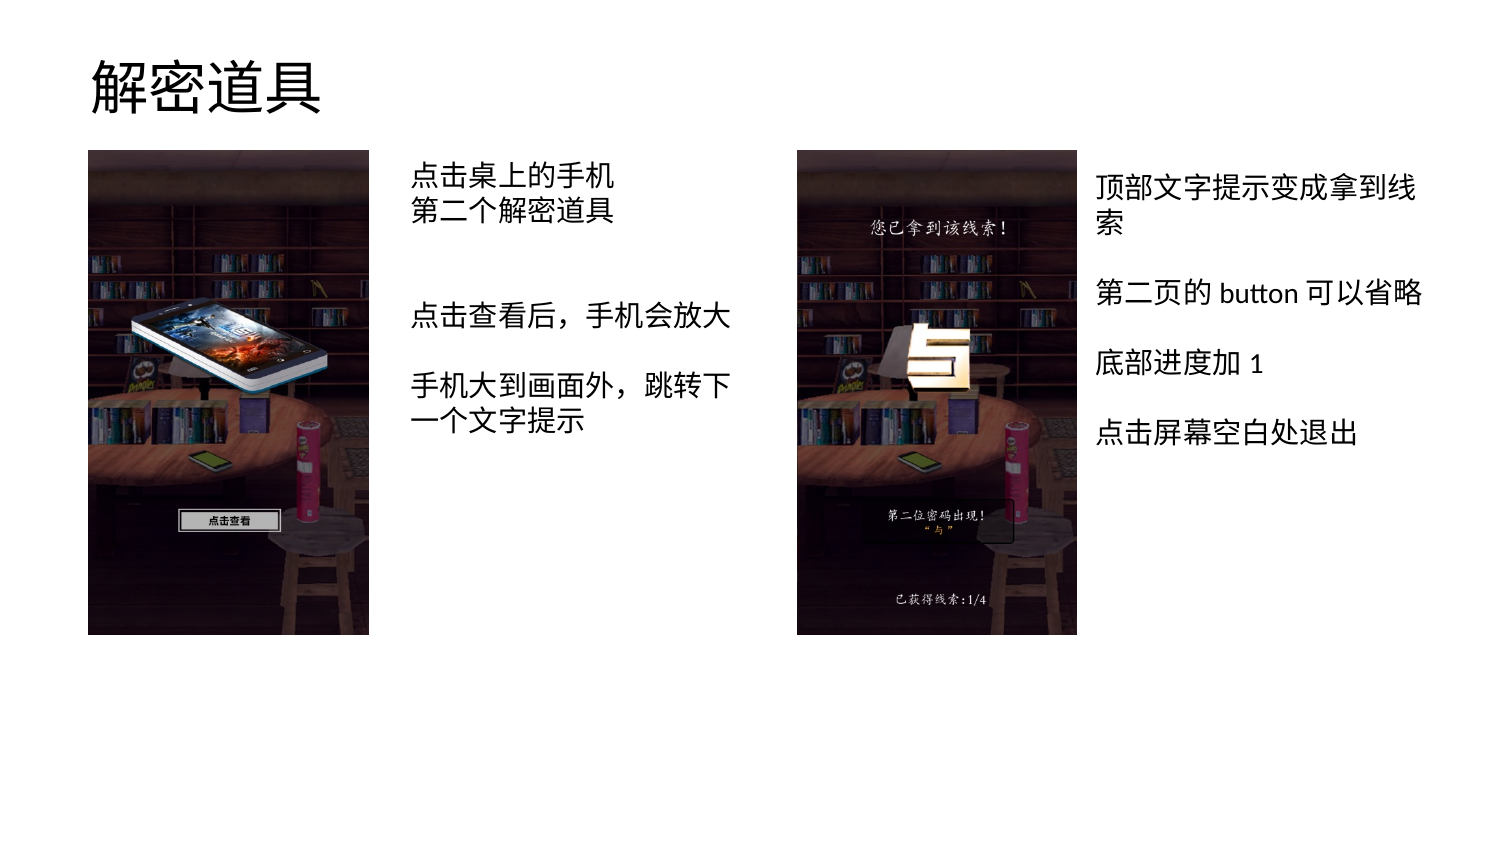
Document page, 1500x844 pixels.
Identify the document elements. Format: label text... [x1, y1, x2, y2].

picture [796, 149, 1078, 635]
text_box 点击桌上的手机 第二个解密道具 点击查看后，手机会放大 手机大到画面外，跳转下一个文字提示 [395, 150, 774, 515]
title 解密道具 [75, 33, 443, 139]
text_box 顶部文字提示变成拿到线索 第二页的button可以省略 底部进度加1 点击屏幕空白处退出 [1083, 161, 1456, 457]
picture [88, 149, 369, 635]
